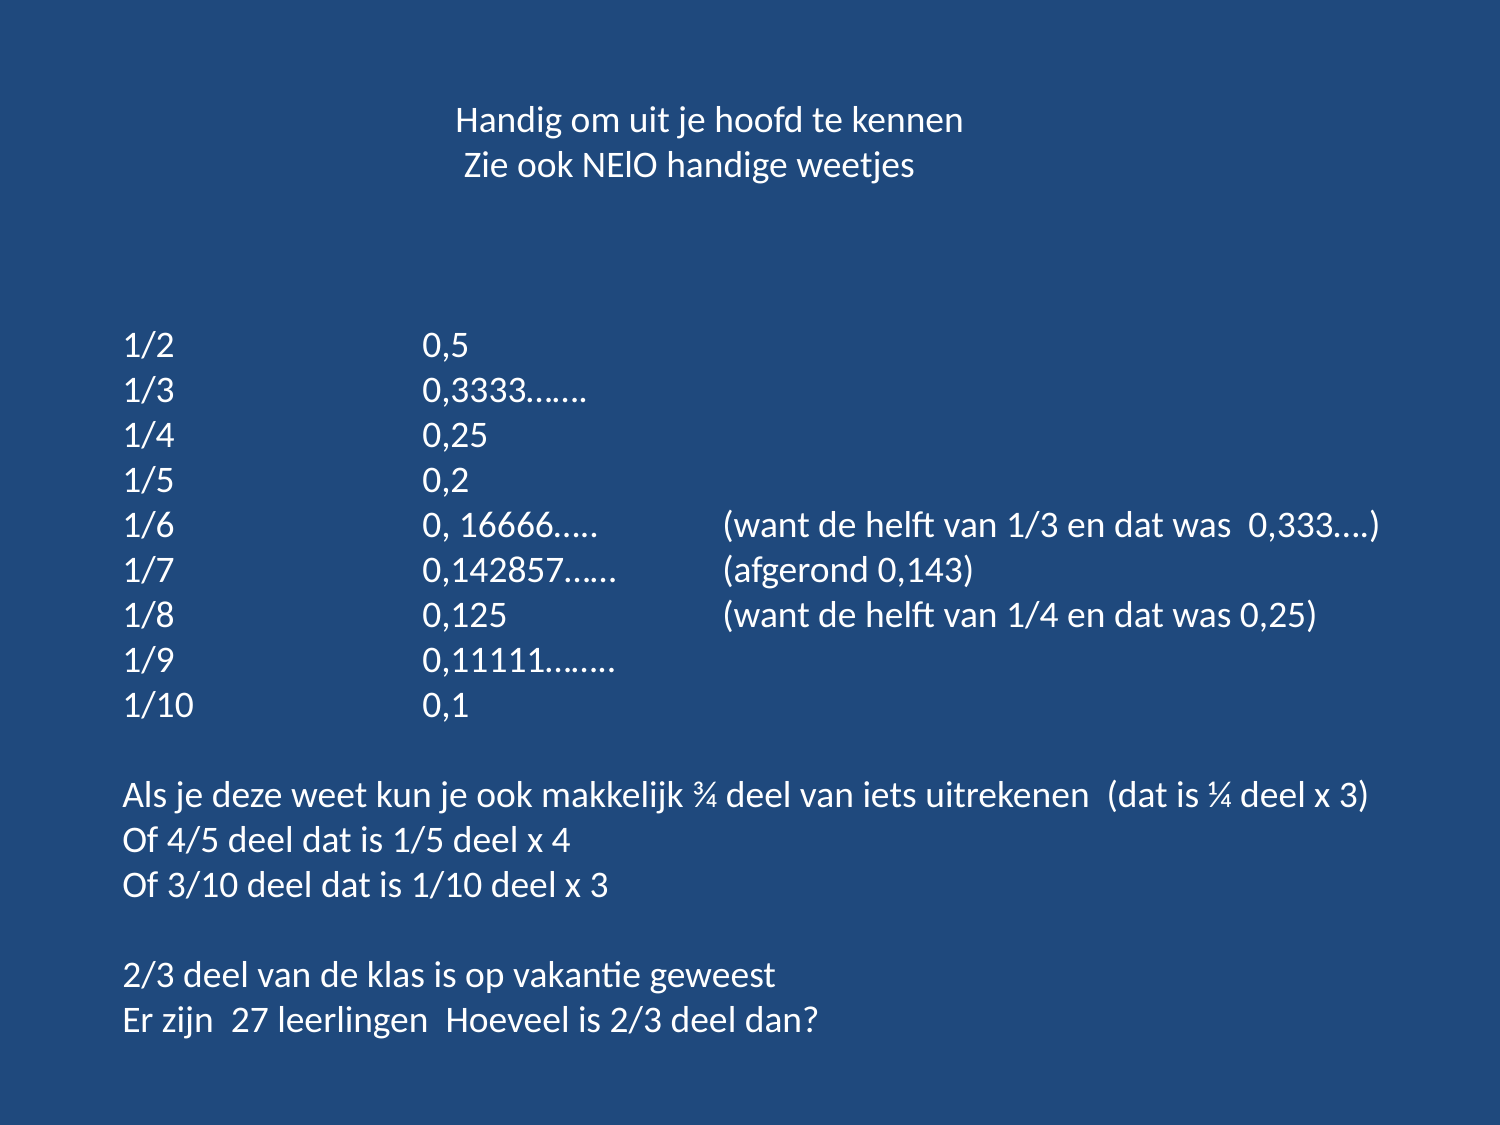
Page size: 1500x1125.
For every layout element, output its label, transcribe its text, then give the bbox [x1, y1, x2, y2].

text_box Handig om uit je hoofd te kennen Zie ook NElO handige weetjes [440, 87, 980, 193]
text_box 1/2 0,5 1/3 0,3333……. 1/4 0,25 1/5 0,2 1/6 0, 16666….. (want de helft van 1/3 en dat was 0,333….) 1/7 0,142857…… (afgerond 0,143) 1/8 0,125 (want de helft van 1/4 en dat was 0,25) 1/9 0,11111…….. 1/10 0,1 Als je deze weet kun je ook makkelijk ¾ deel van iets uitrekenen (dat is ¼ deel x 3) Of 4/5 deel dat is 1/5 deel x 4 Of 3/10 deel dat is 1/10 deel x 3 2/3 deel van de klas is op vakantie geweest Er zijn 27 leerlingen Hoeveel is 2/3 deel dan? [107, 312, 1396, 1048]
